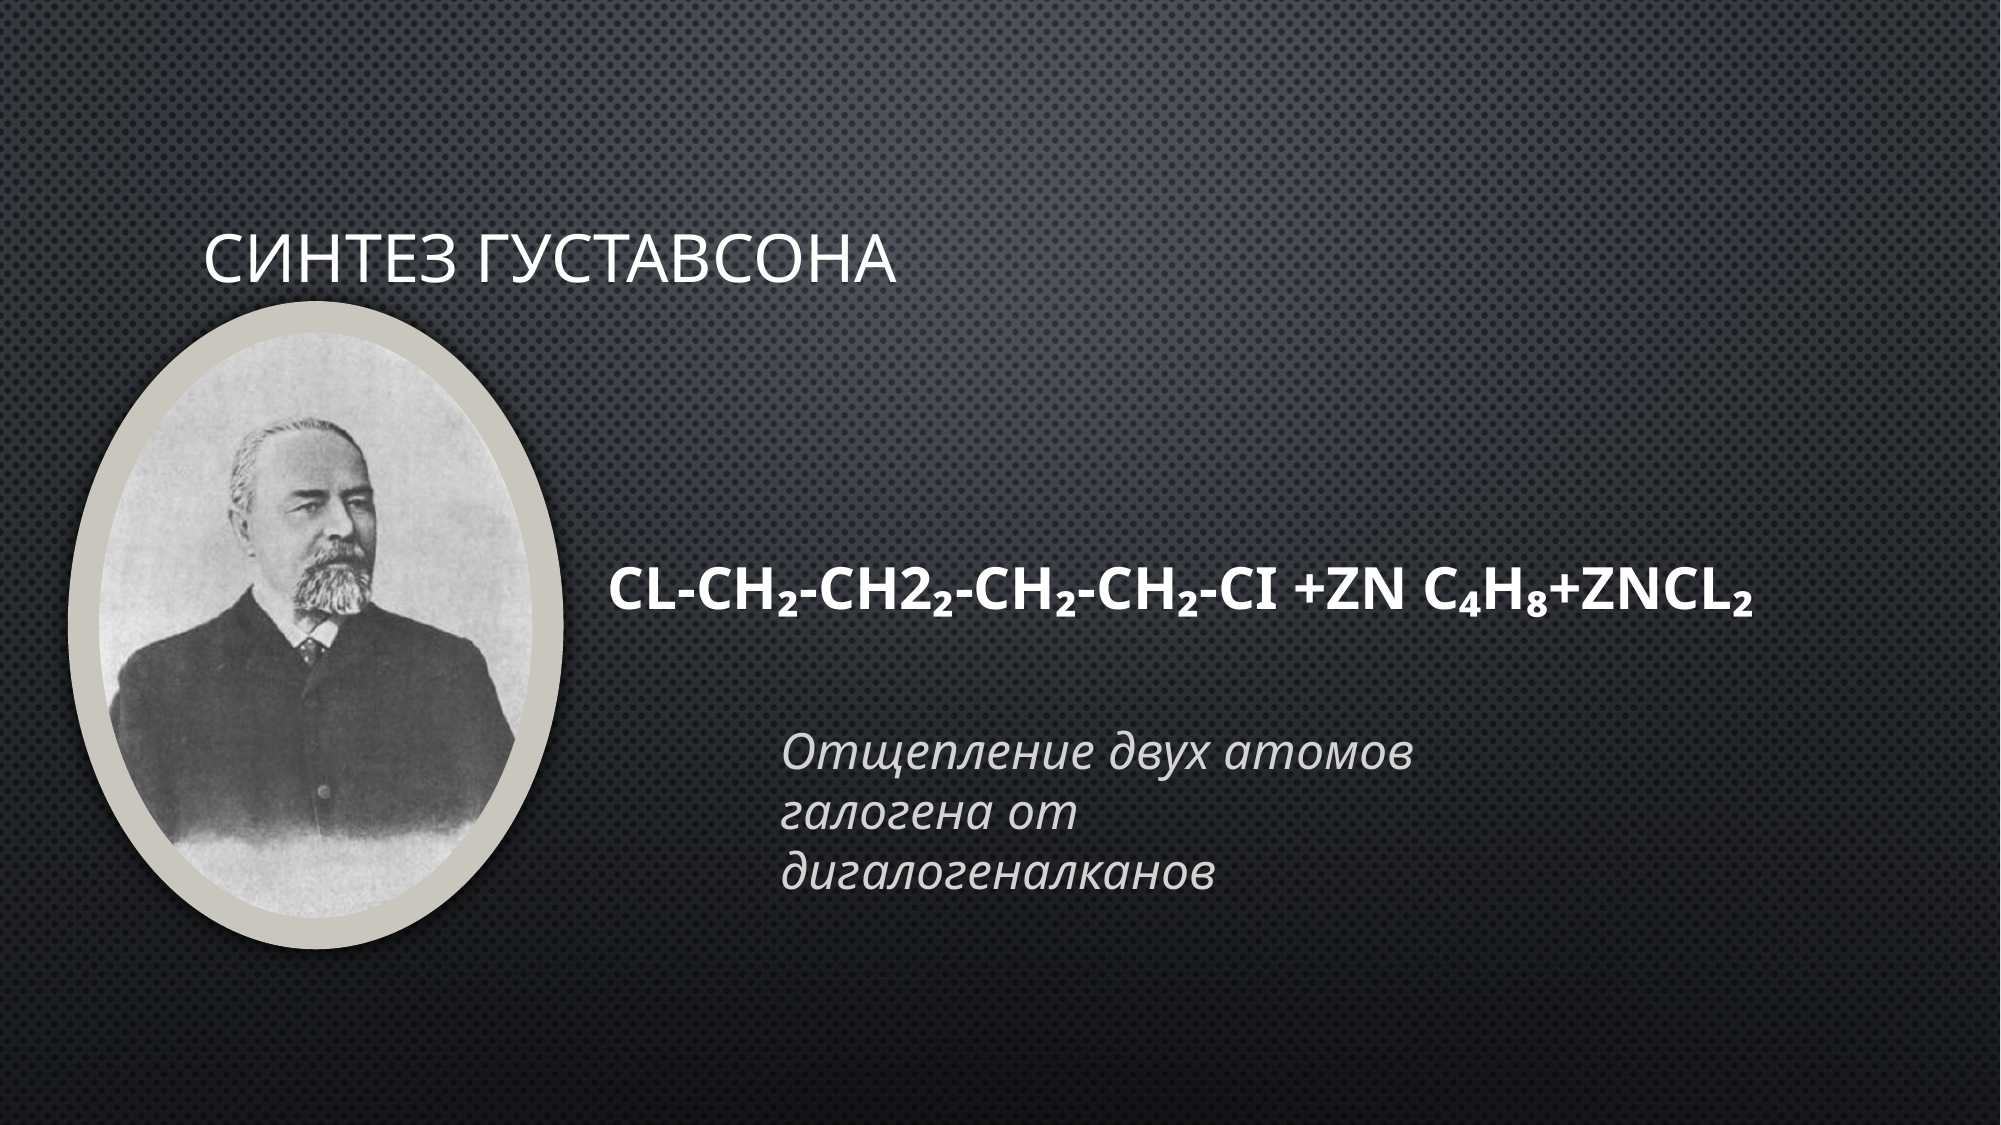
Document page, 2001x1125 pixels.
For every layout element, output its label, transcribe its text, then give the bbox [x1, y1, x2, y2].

picture [83, 316, 549, 934]
title Синтез Густавсона [187, 99, 1813, 413]
text_box Отщепление двух атомов галогена от дигалогеналканов [766, 712, 1470, 908]
list Cl-CH₂-CH2₂-CH₂-CH₂-CI +Zn C₄H₈+ZnCl₂ [592, 333, 1813, 840]
